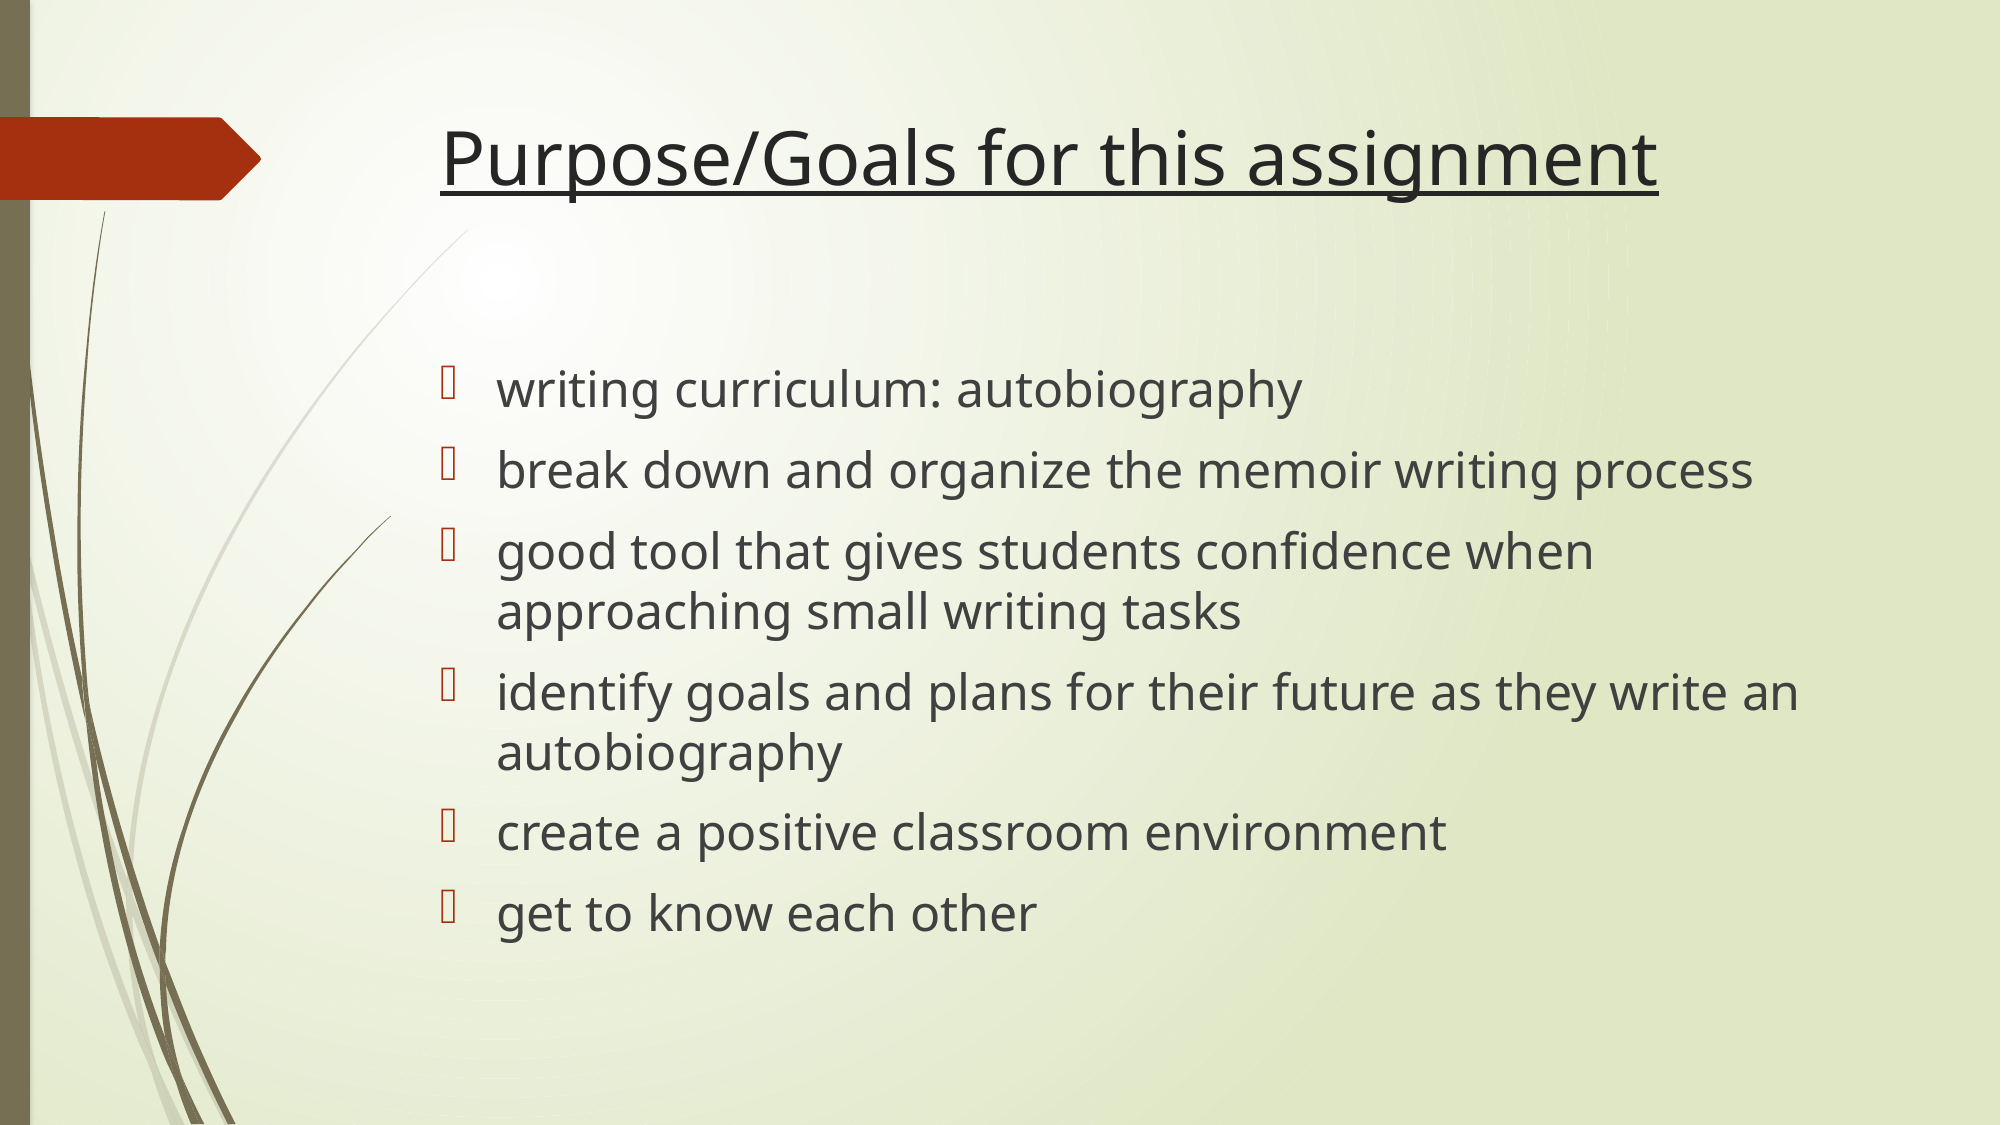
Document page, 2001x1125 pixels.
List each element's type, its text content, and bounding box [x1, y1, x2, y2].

title Purpose/Goals for this assignment [425, 102, 1888, 313]
list writing curriculum: autobiography break down and organize the memoir writing process good tool that gives students confidence when approaching small writing tasks identify goals and plans for their future as they write an autobiography create a positive classroom environment get to know each other [424, 350, 1888, 970]
